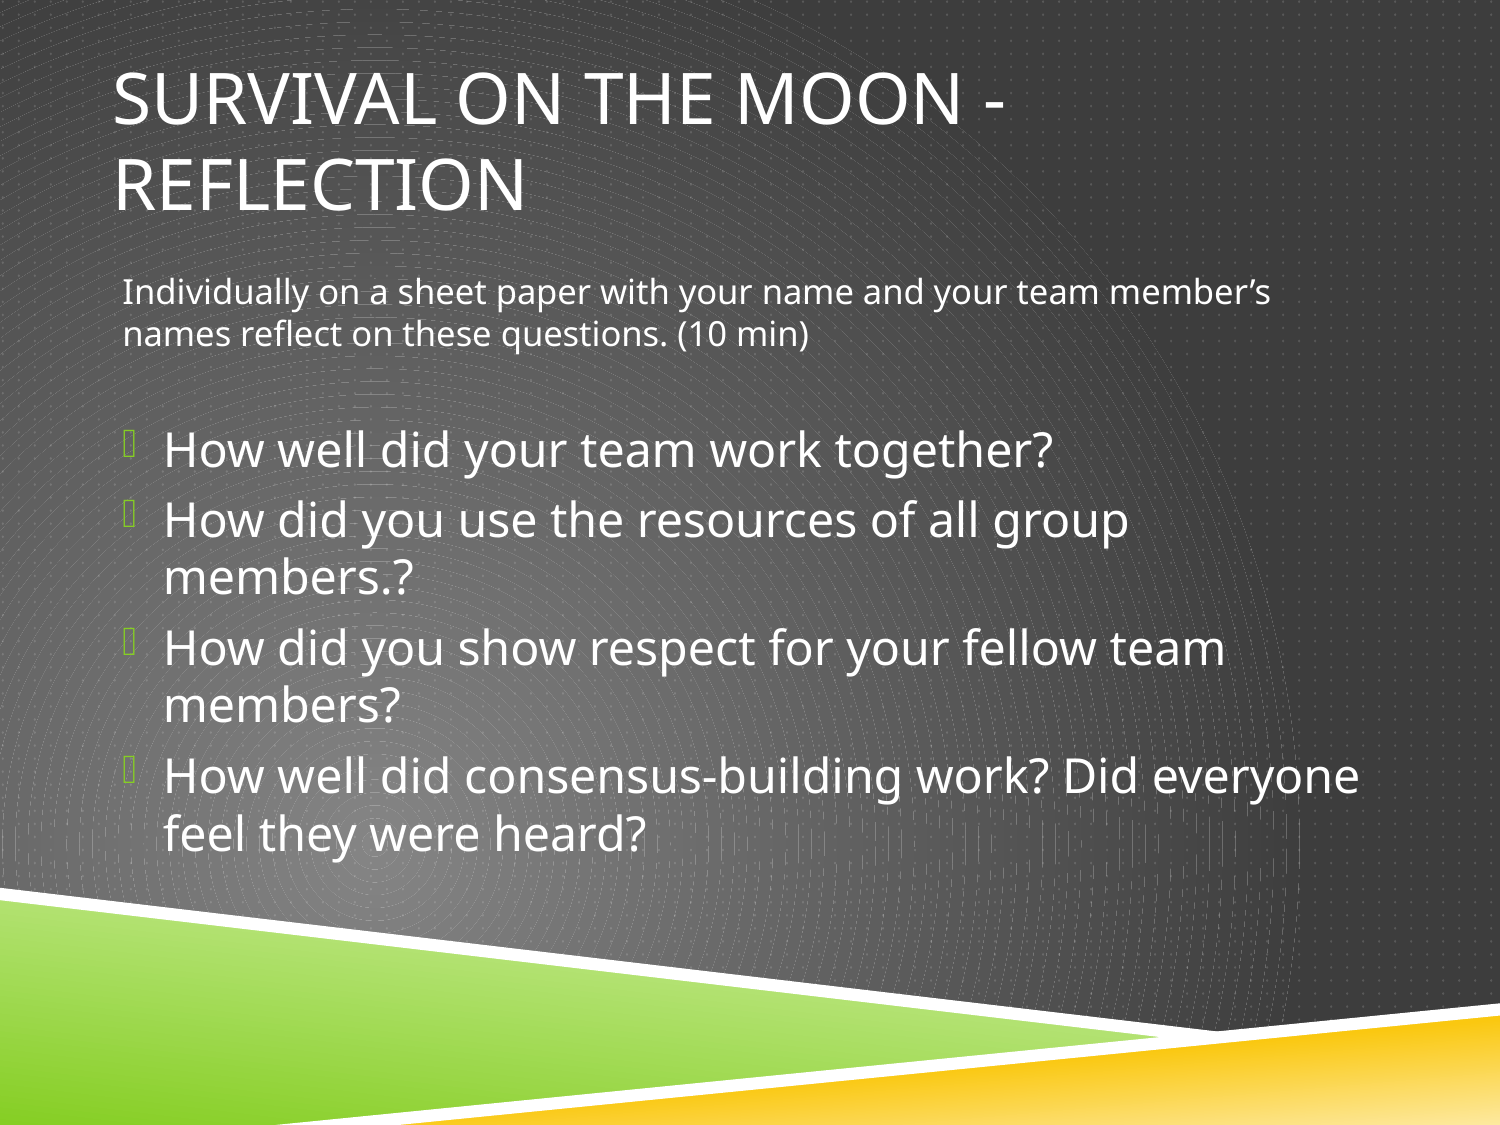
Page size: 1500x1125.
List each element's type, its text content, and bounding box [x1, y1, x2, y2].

title Survival on the Moon - Reflection [112, 45, 1388, 233]
list Individually on a sheet paper with your name and your team member’s names reflect on these questions. (10 min) How well did your team work together? How did you use the resources of all group members.? How did you show respect for your fellow team members? How well did consensus-building work? Did everyone feel they were heard? [112, 262, 1388, 875]
